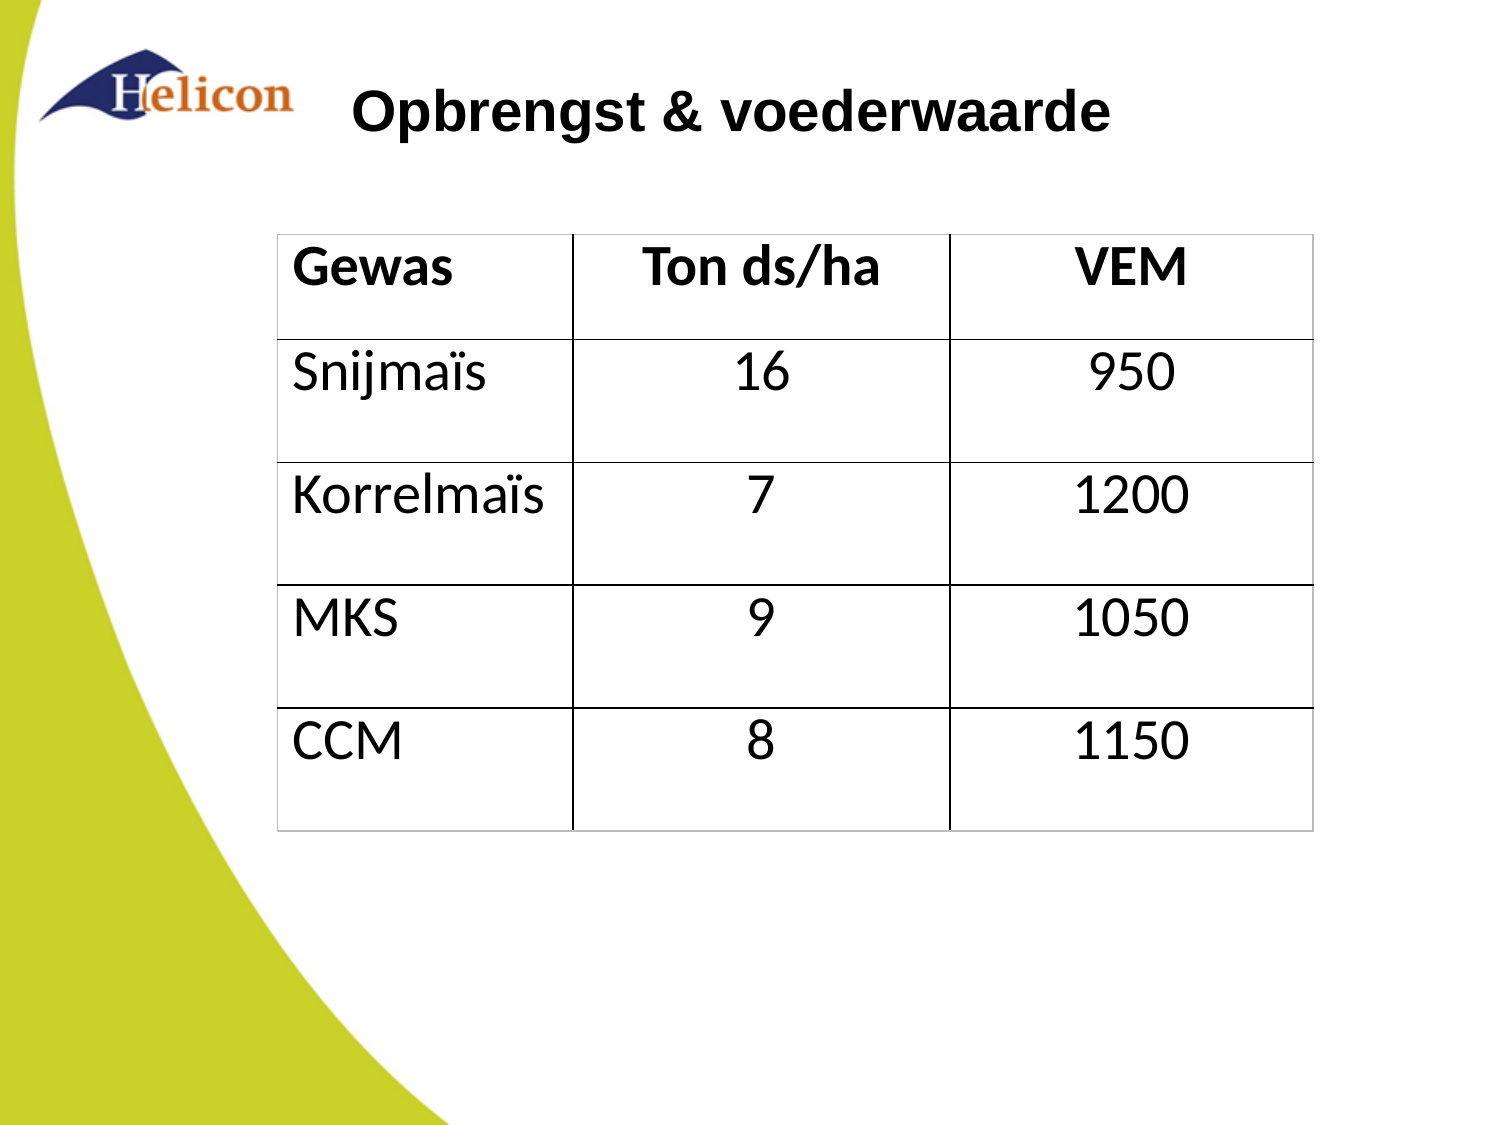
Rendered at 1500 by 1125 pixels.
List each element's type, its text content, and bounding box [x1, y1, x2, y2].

table_cell 7 [574, 463, 949, 584]
table_header VEM [951, 235, 1312, 339]
table_cell 9 [574, 586, 949, 707]
table_header Ton ds/ha [574, 235, 949, 339]
table_cell Snijmaïs [278, 340, 572, 462]
table_cell MKS [278, 586, 572, 707]
table_cell 16 [574, 340, 949, 462]
table_cell 950 [951, 340, 1312, 462]
table_cell CCM [278, 709, 572, 830]
list [75, 231, 1424, 1005]
table_cell 1150 [951, 709, 1312, 830]
table_cell Korrelmaïs [278, 463, 572, 584]
table_cell 8 [574, 709, 949, 830]
table_header Gewas [278, 235, 572, 339]
picture [0, 0, 1500, 1125]
title Opbrengst & voederwaarde [336, 54, 1154, 162]
table_cell 1200 [951, 463, 1312, 584]
table_cell 1050 [951, 586, 1312, 707]
